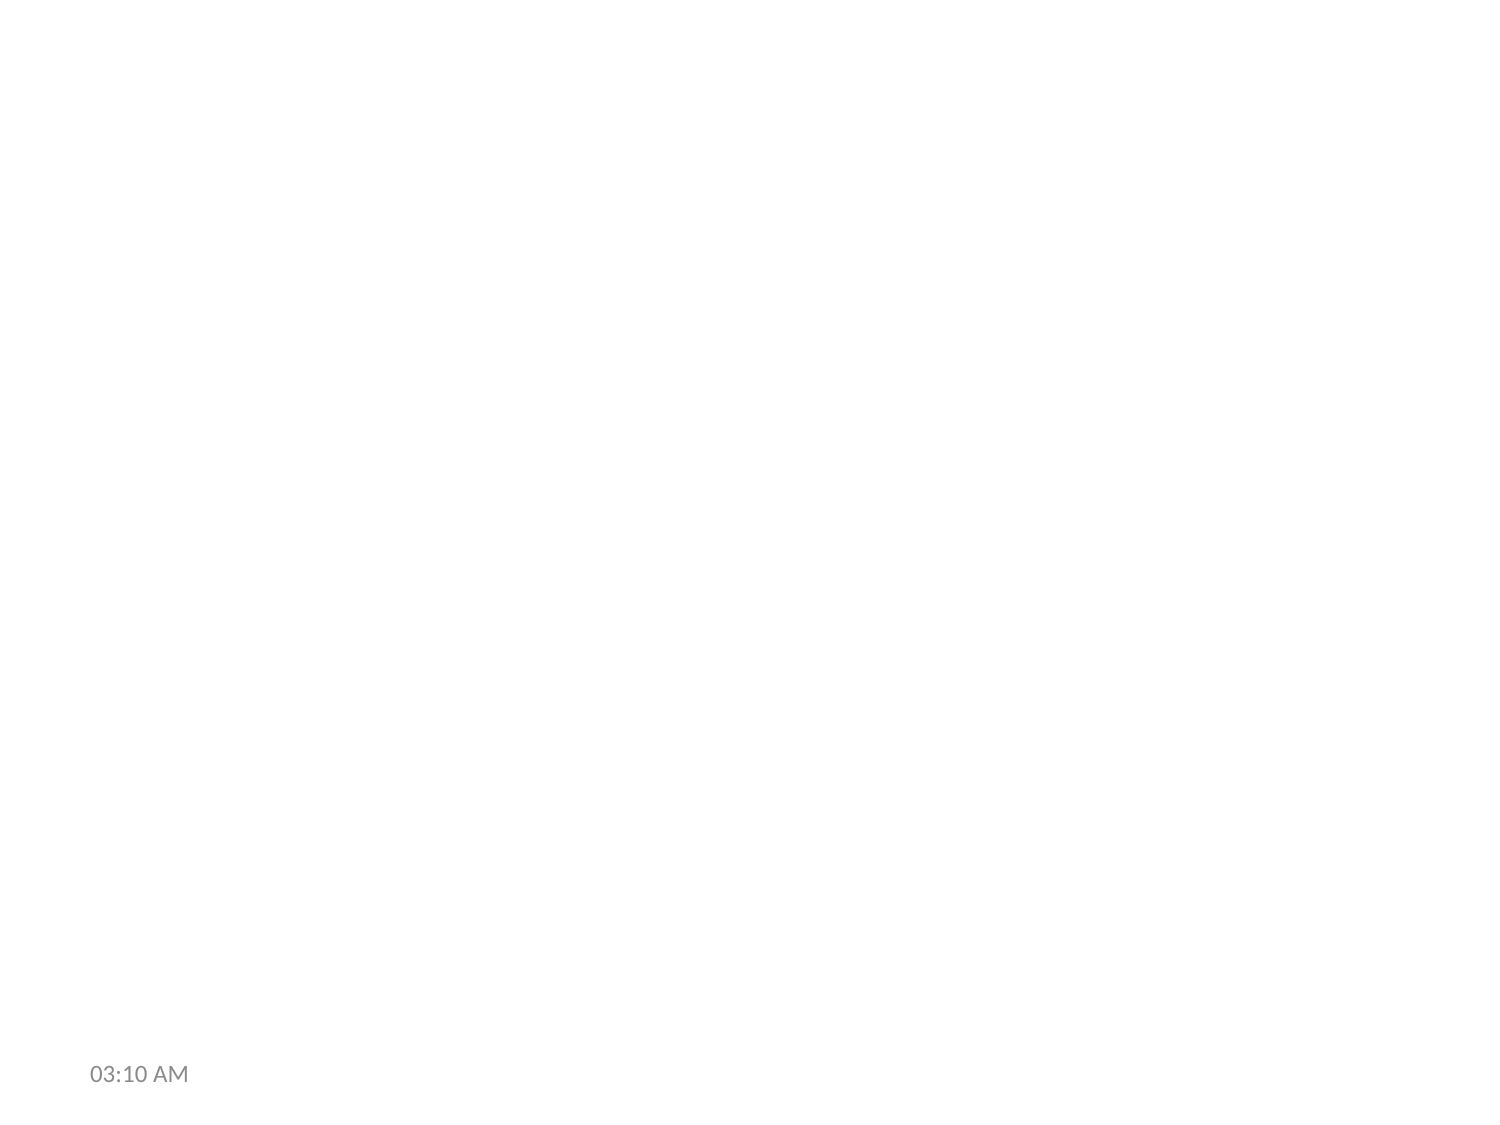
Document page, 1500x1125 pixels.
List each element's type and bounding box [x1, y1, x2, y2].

slide_number [75, 1042, 425, 1103]
